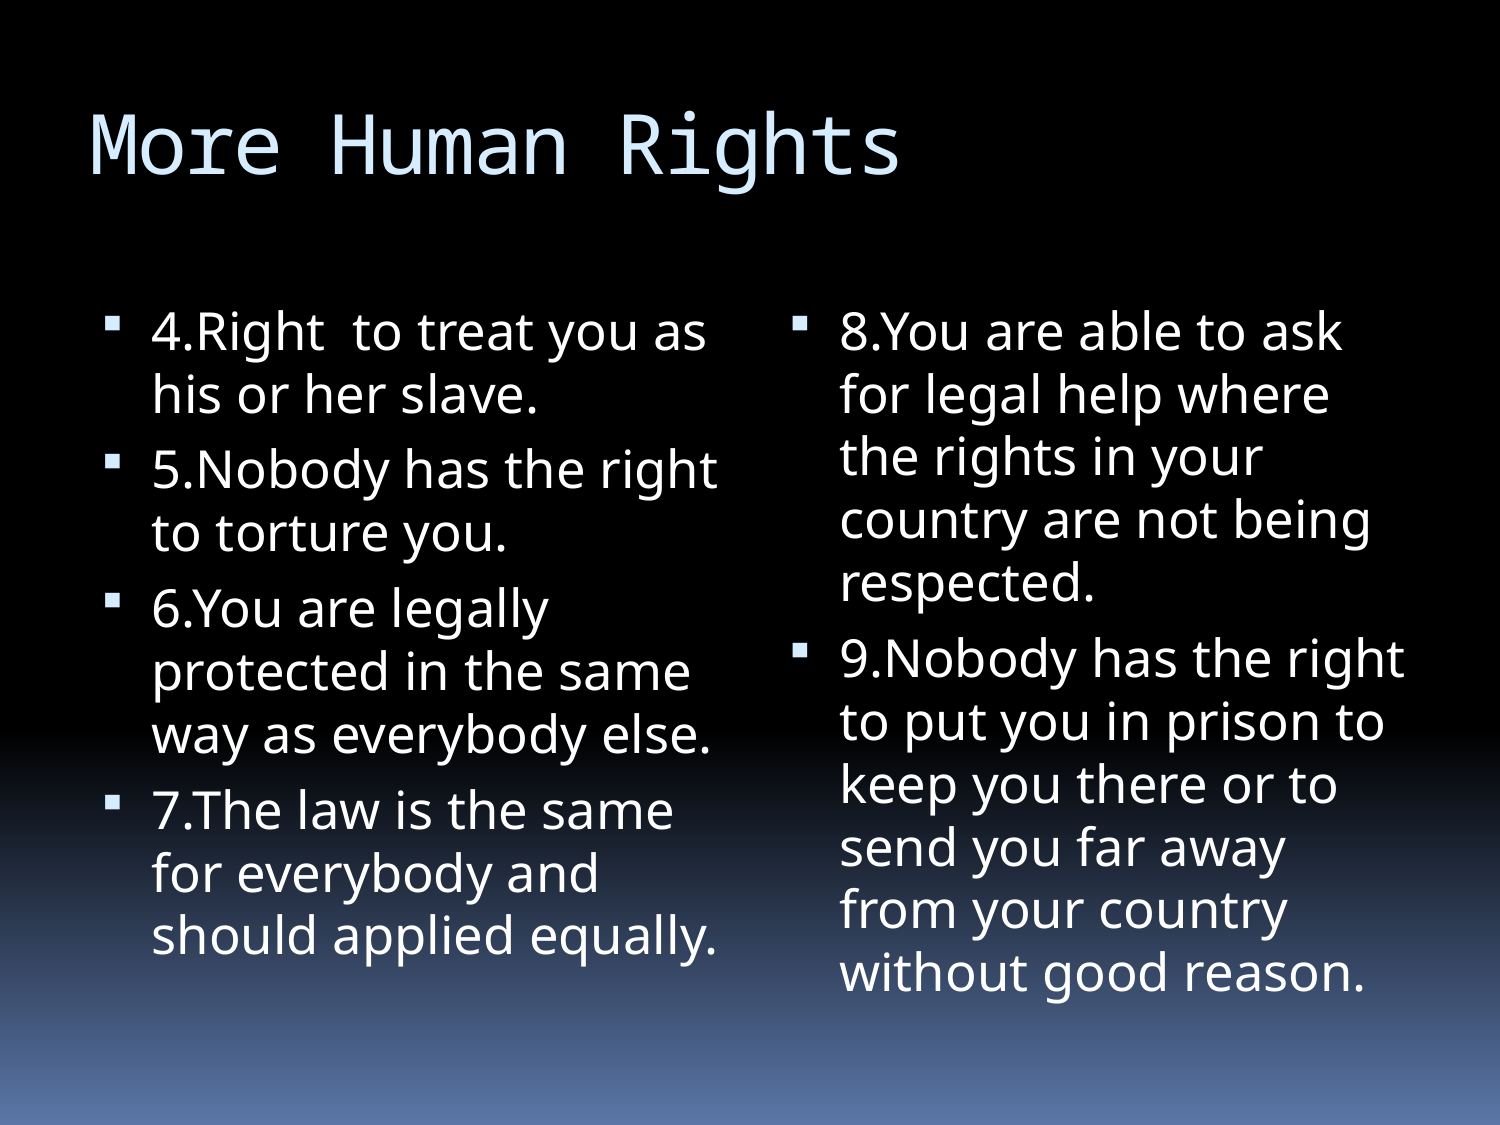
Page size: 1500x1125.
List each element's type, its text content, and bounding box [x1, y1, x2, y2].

title More Human Rights [75, 83, 1425, 234]
list 4.Right to treat you as his or her slave. 5.Nobody has the right to torture you. 6.You are legally protected in the same way as everybody else. 7.The law is the same for everybody and should applied equally. [76, 290, 739, 1033]
list 8.You are able to ask for legal help where the rights in your country are not being respected. 9.Nobody has the right to put you in prison to keep you there or to send you far away from your country without good reason. [763, 290, 1427, 1033]
